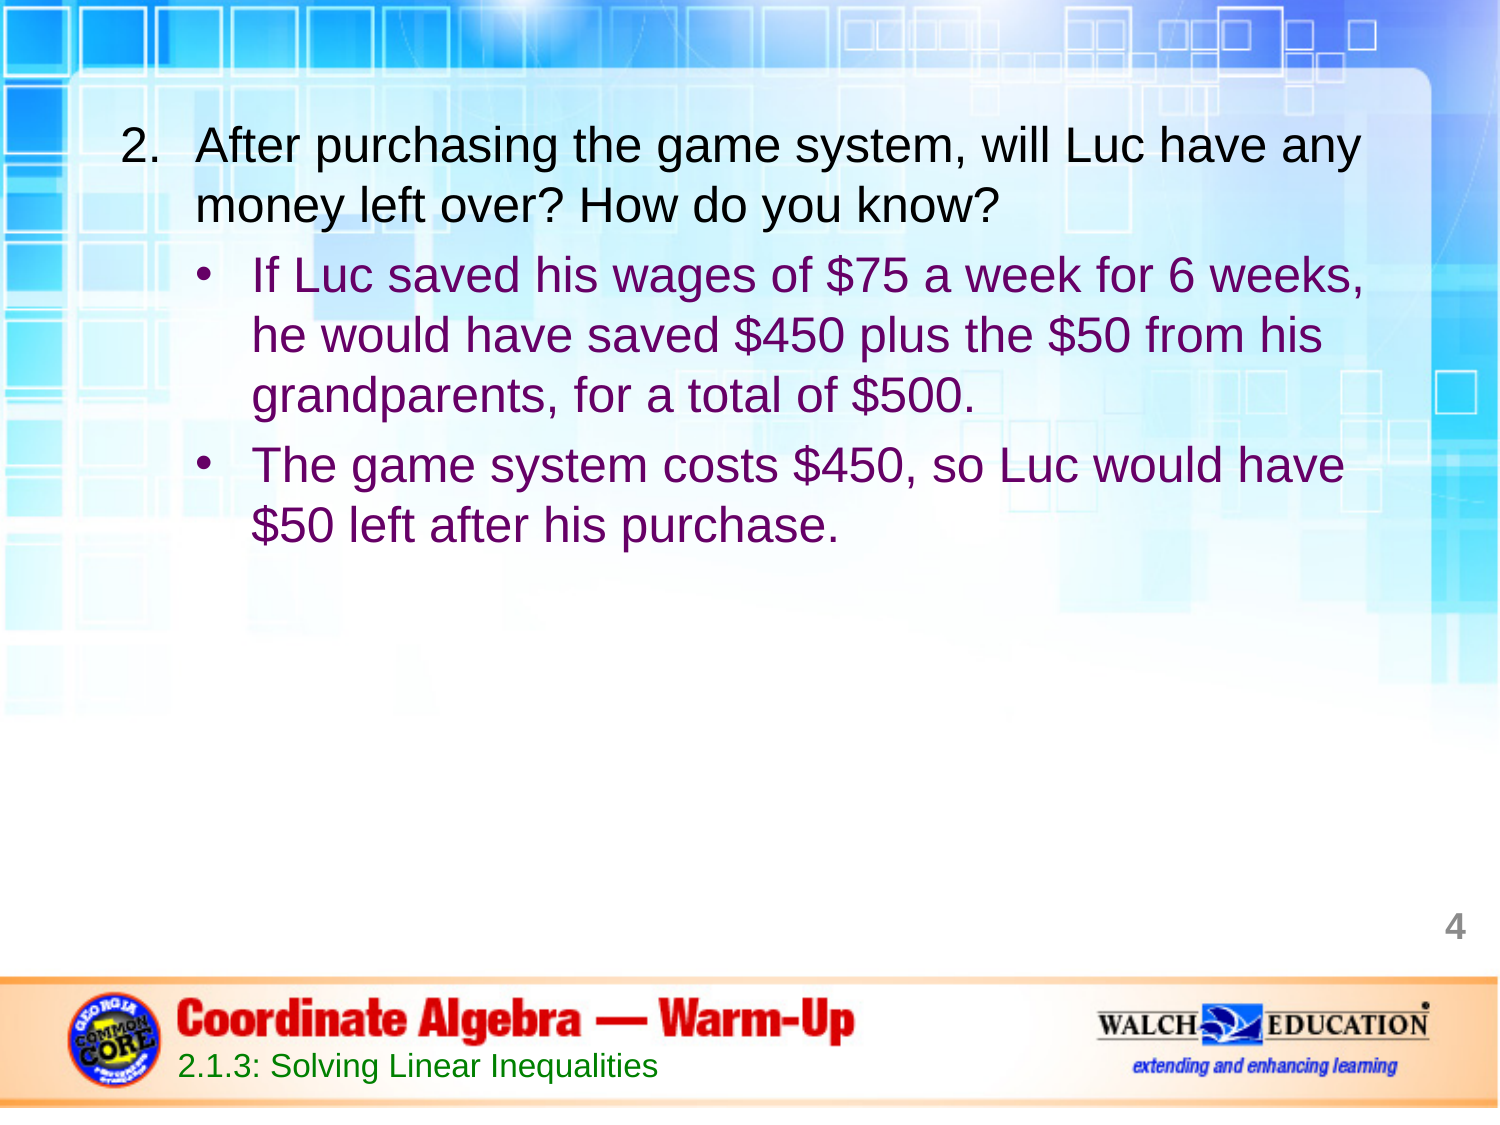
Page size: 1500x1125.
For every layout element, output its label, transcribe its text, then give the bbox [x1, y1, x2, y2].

subtitle After purchasing the game system, will Luc have any money left over? How do you know? If Luc saved his wages of $75 a week for 6 weeks, he would have saved $450 plus the $50 from his grandparents, for a total of $500. The game system costs $450, so Luc would have $50 left after his purchase. [105, 105, 1394, 925]
picture [0, 0, 1500, 1108]
slide_number 4 [1361, 901, 1481, 949]
list 2.1.3: Solving Linear Inequalities [162, 1036, 1070, 1080]
